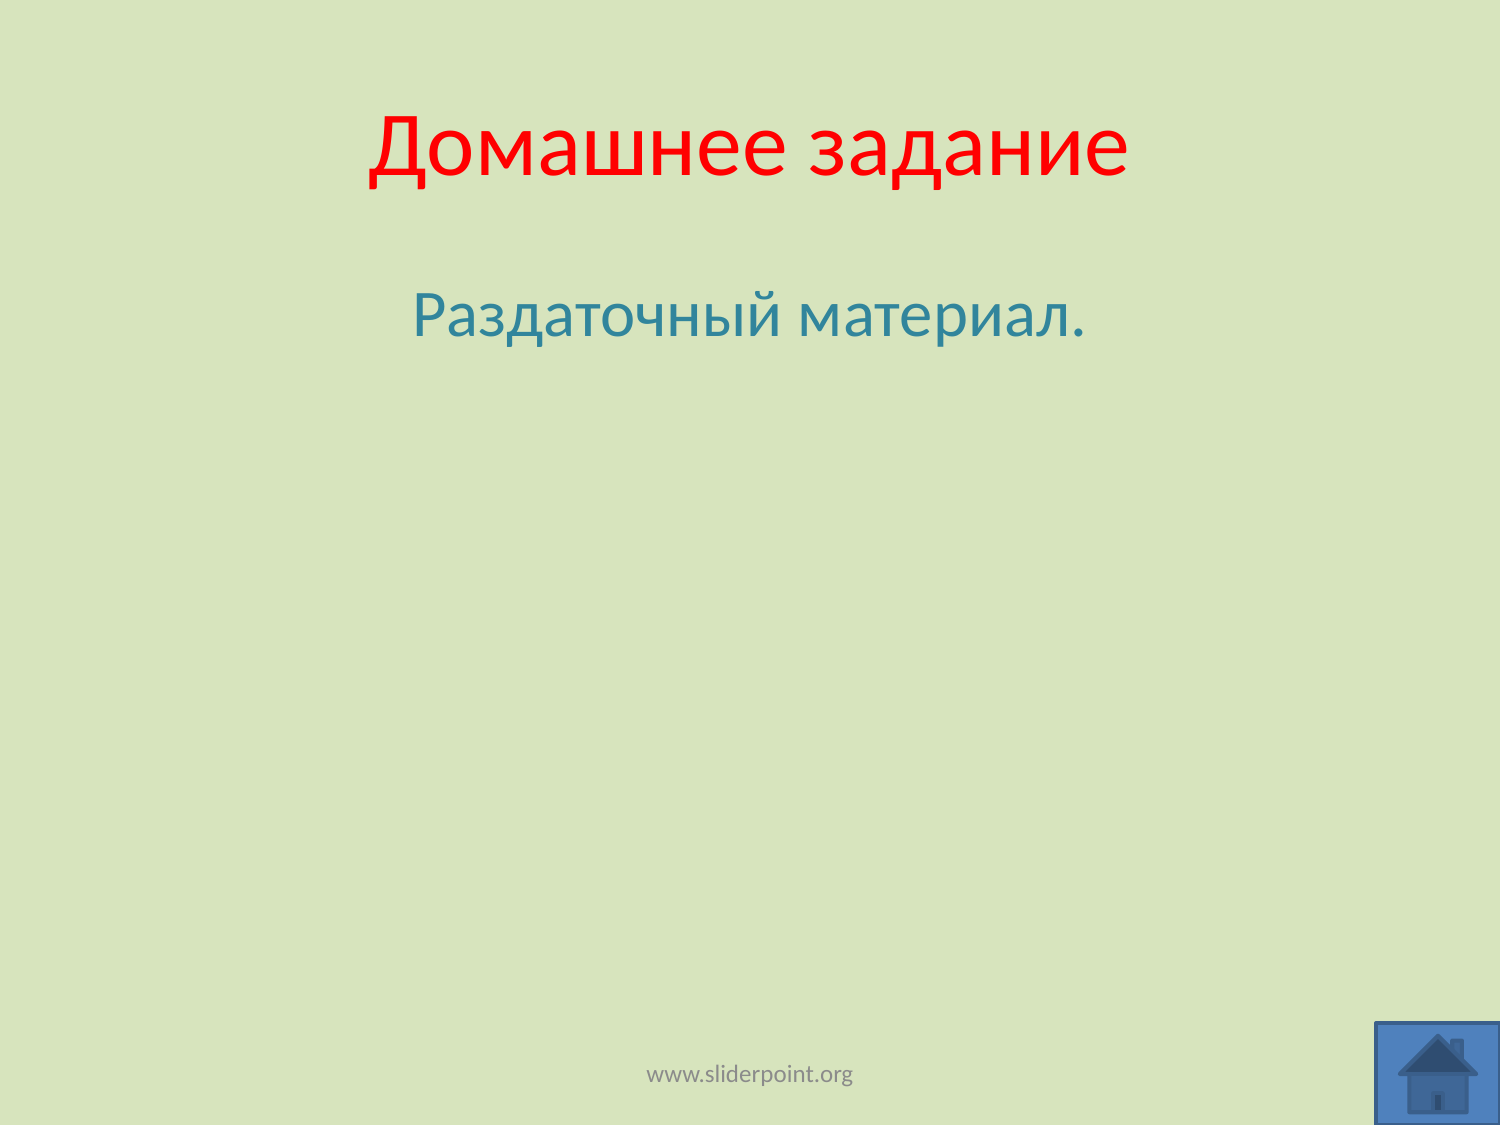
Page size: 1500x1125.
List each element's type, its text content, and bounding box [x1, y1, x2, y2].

title Домашнее задание [74, 44, 1426, 233]
footer www.sliderpoint.org [512, 1042, 988, 1103]
list Раздаточный материал. [74, 262, 1426, 1006]
text_box [1374, 1021, 1500, 1125]
